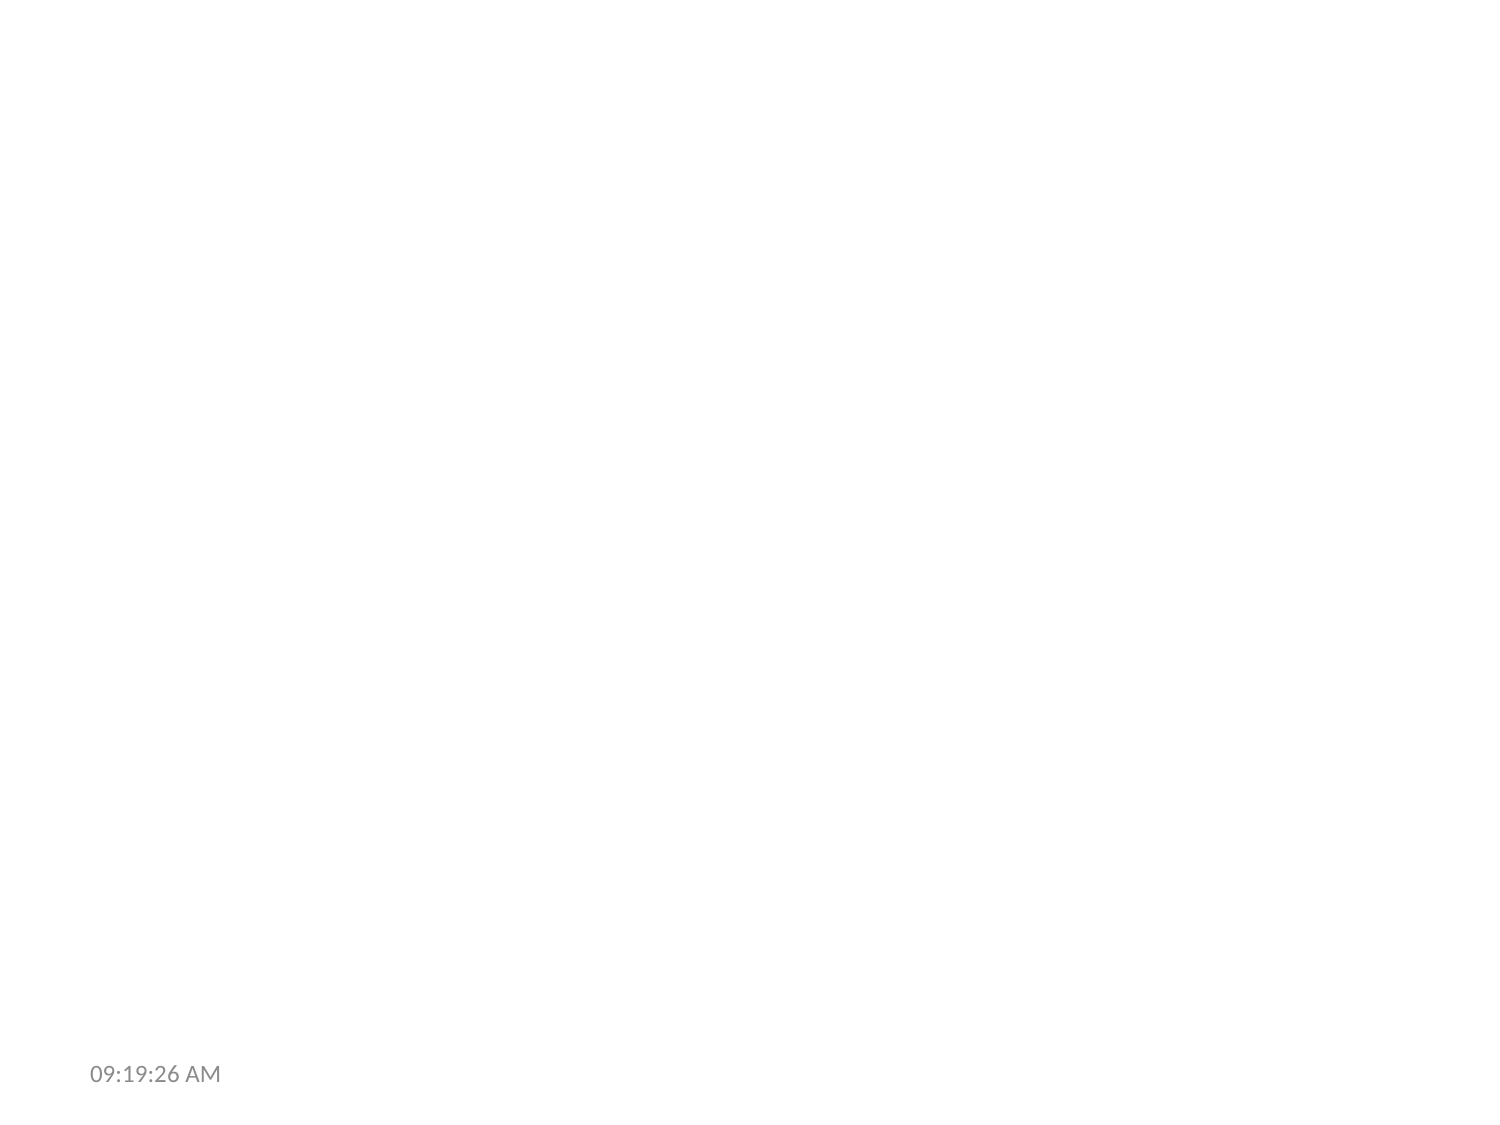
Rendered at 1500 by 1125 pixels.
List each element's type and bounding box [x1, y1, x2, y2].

slide_number [75, 1042, 425, 1103]
